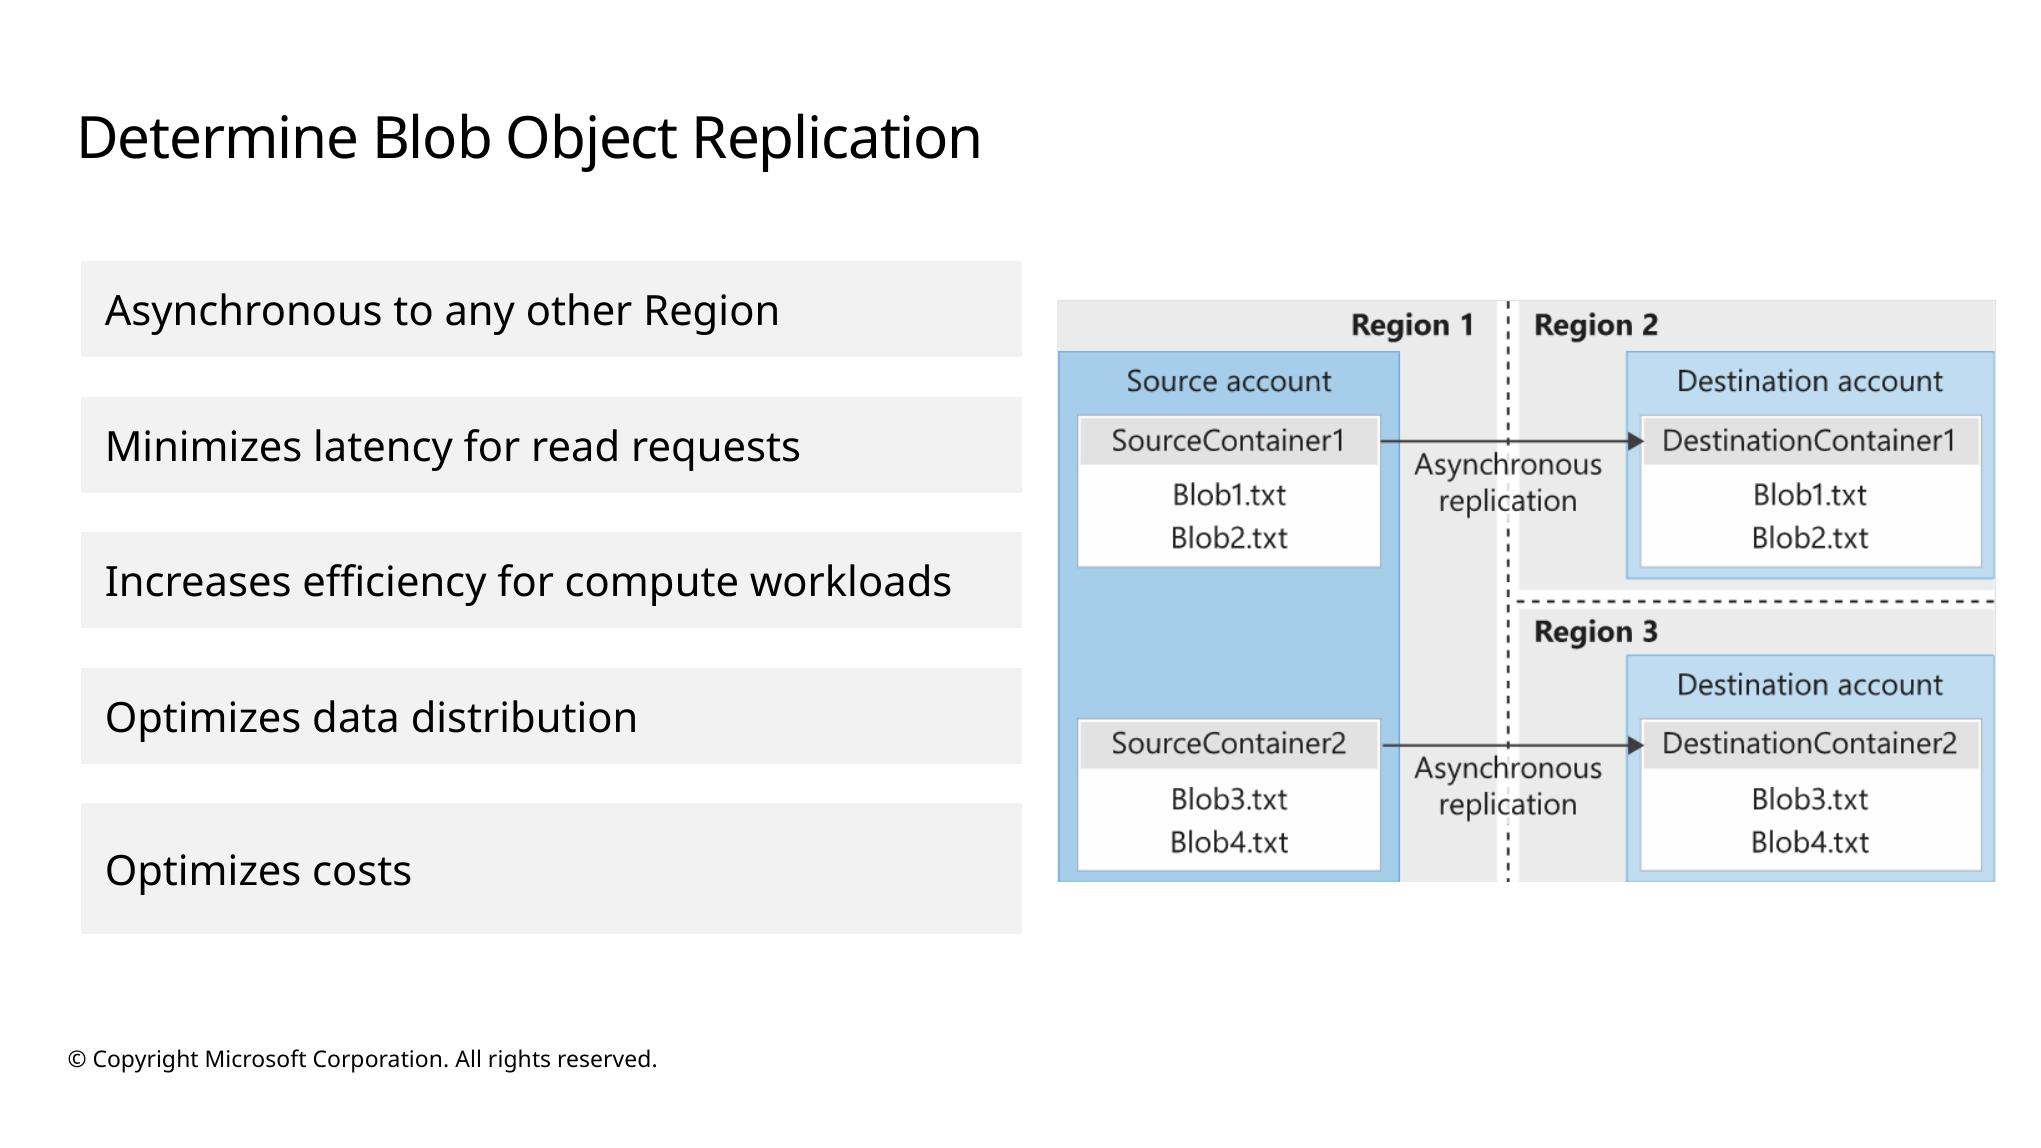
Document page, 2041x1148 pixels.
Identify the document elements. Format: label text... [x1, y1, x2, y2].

picture [1055, 295, 1997, 882]
text_box Asynchronous to any other Region [82, 262, 1020, 356]
title Determine Blob Object Replication [76, 93, 1968, 230]
text_box Optimizes costs [82, 804, 1020, 933]
text_box Optimizes data distribution [82, 669, 1020, 763]
text_box Minimizes latency for read requests [82, 398, 1020, 491]
text_box Increases efficiency for compute workloads [82, 533, 1020, 627]
